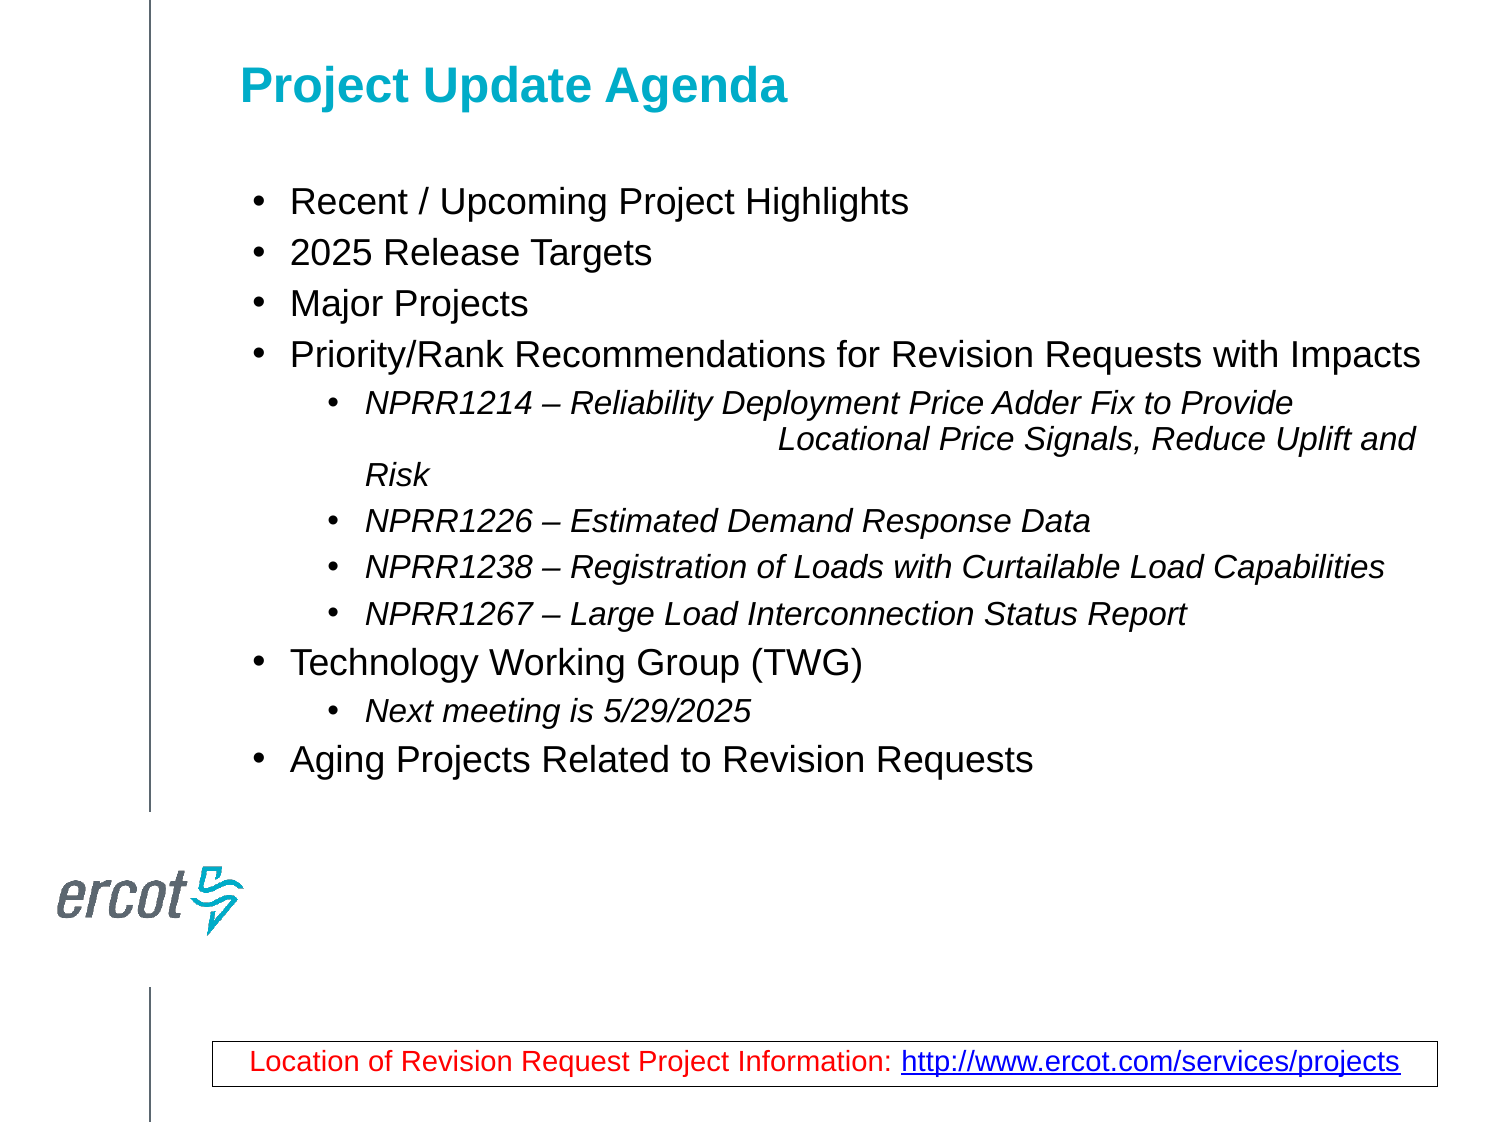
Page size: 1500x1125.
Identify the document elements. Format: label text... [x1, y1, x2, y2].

picture [53, 862, 162, 938]
list Recent / Upcoming Project Highlights 2025 Release Targets Major Projects Priority/Rank Recommendations for Revision Requests with Impacts NPRR1214 – Reliability Deployment Price Adder Fix to Provide Locational Price Signals, Reduce Uplift and Risk NPRR1226 – Estimated Demand Response Data NPRR1238 – Registration of Loads with Curtailable Load Capabilities NPRR1267 – Large Load Interconnection Status Report Technology Working Group (TWG) Next meeting is 5/29/2025 Aging Projects Related to Revision Requests [162, 174, 1450, 975]
text_box Project Update Agenda [225, 52, 938, 125]
text_box Location of Revision Request Project Information: http://www.ercot.com/services/projects [212, 1041, 1438, 1087]
